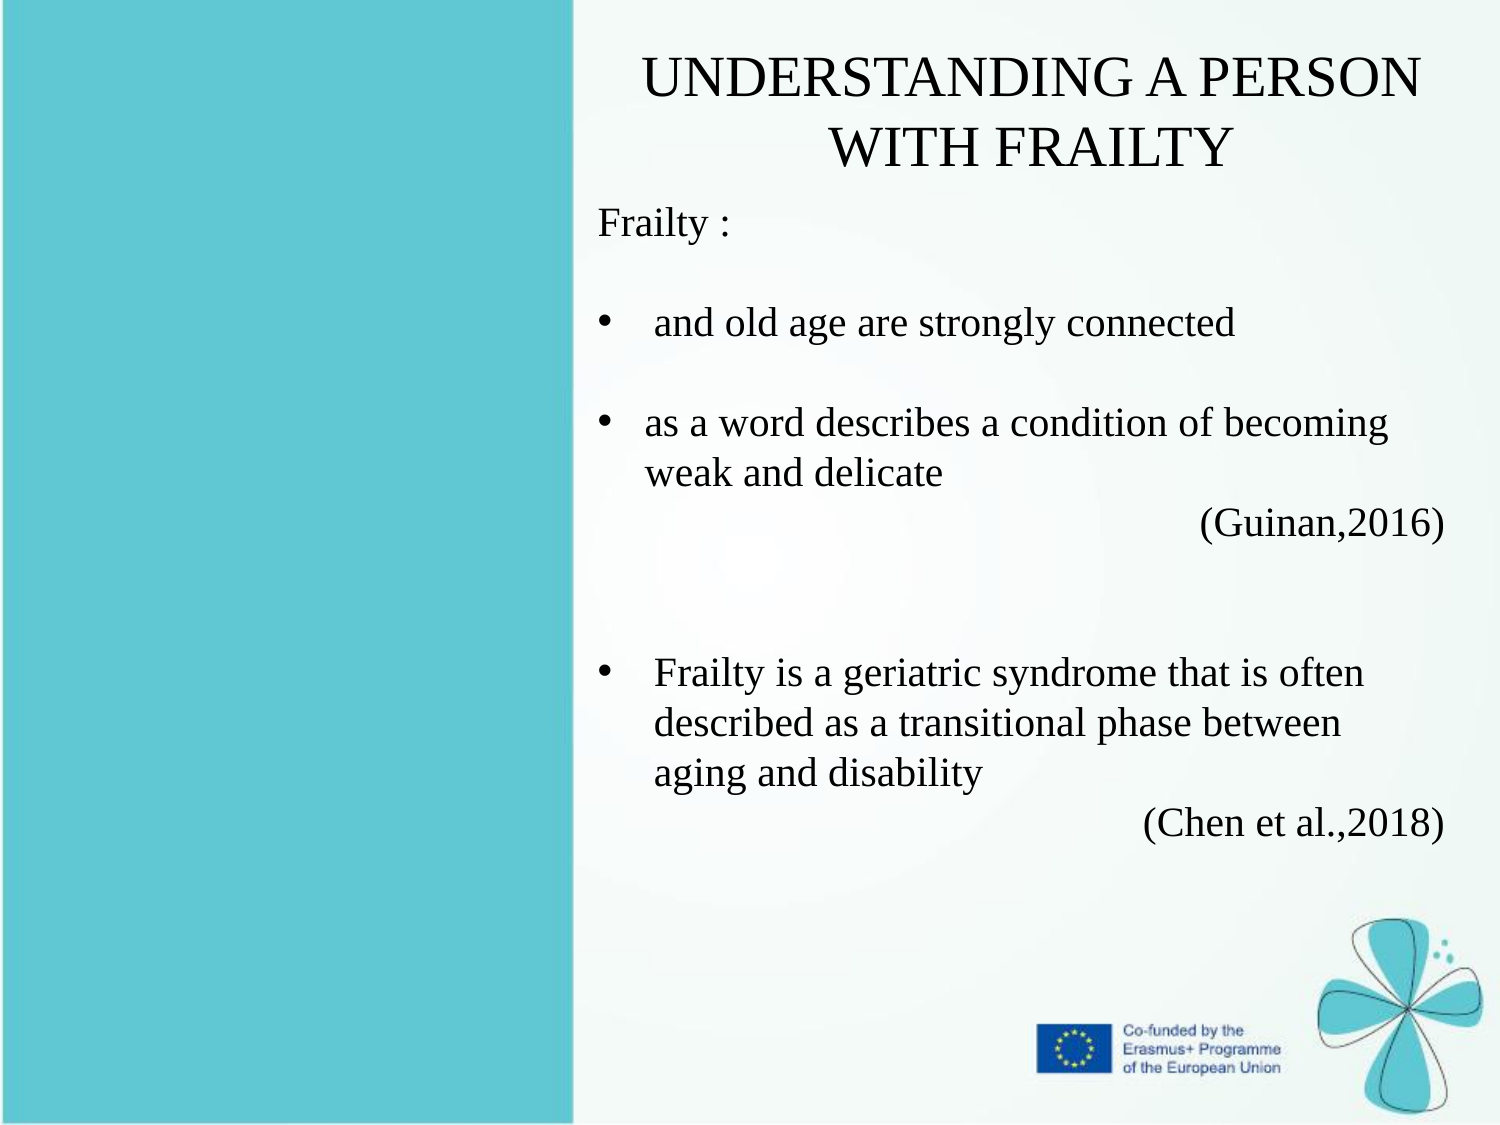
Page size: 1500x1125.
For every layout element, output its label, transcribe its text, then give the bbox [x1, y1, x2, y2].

picture [0, 0, 1500, 1125]
text_box Frailty : and old age are strongly connected as a word describes a condition of becoming weak and delicate (Guinan,2016) Frailty is a geriatric syndrome that is often described as a transitional phase between aging and disability (Chen et al.,2018) [582, 187, 1461, 953]
text_box UNDERSTANDING A PERSON WITH FRAILTY [603, 30, 1461, 186]
